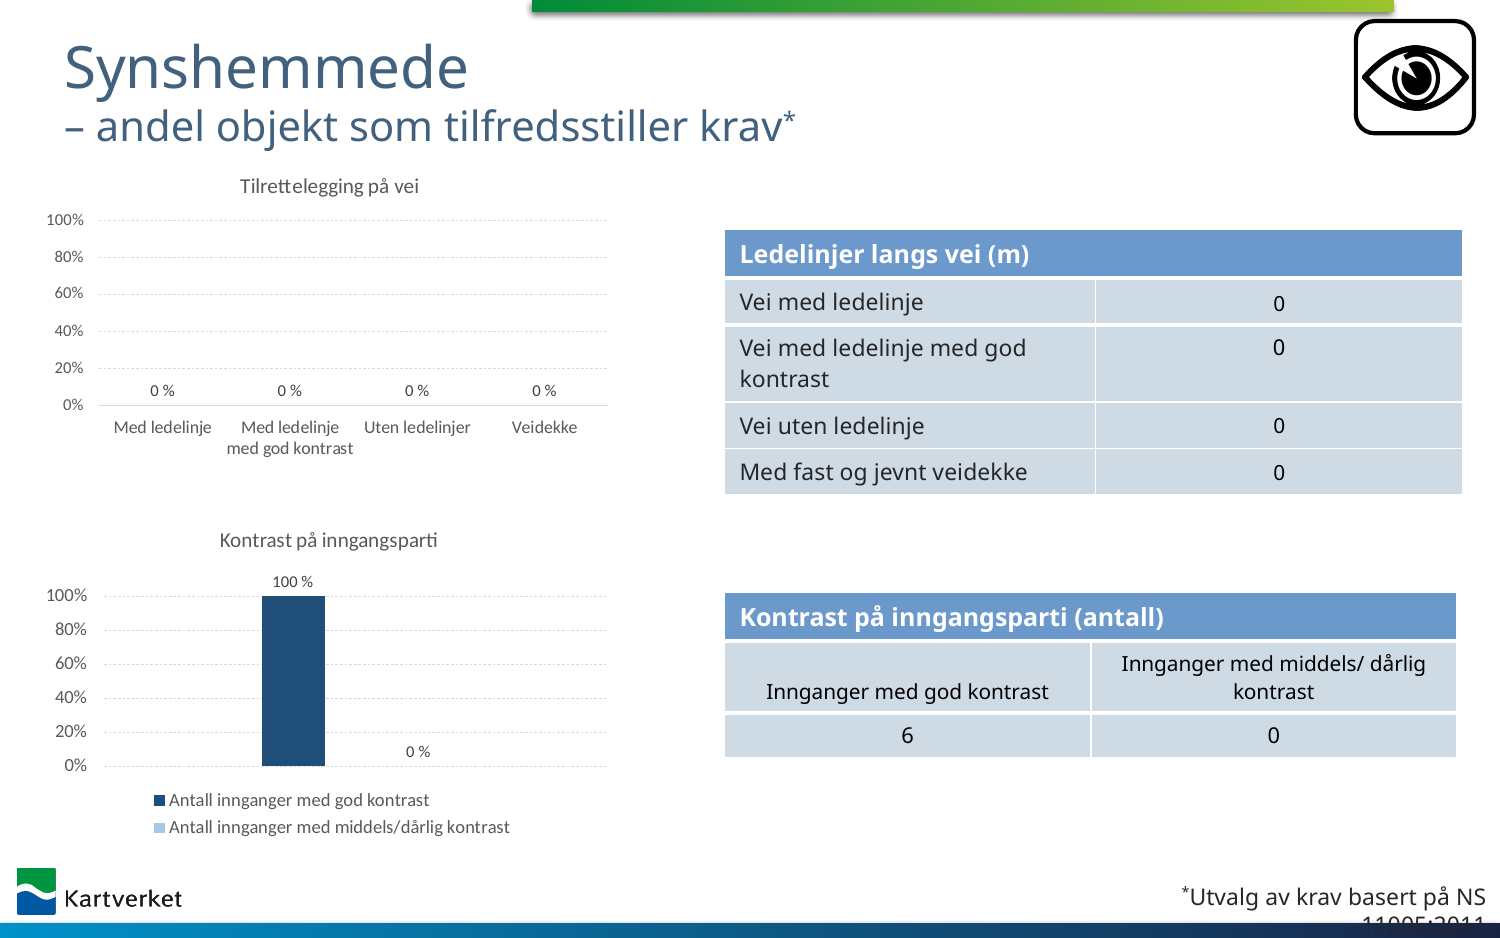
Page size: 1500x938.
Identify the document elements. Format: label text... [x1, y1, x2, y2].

picture [41, 166, 618, 492]
table_cell Innganger med god kontrast [725, 643, 1090, 711]
table_cell 0 [1096, 449, 1462, 494]
picture [41, 520, 617, 846]
table_cell Vei med ledelinje [725, 280, 1095, 323]
table_cell 0 [1096, 327, 1462, 401]
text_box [1355, 20, 1475, 134]
table_cell Vei med ledelinje med god kontrast [725, 327, 1095, 401]
text_box *Utvalg av krav basert på NS 11005:2011 [1068, 873, 1500, 938]
table_cell 0 [1092, 715, 1456, 757]
table_header Kontrast på inngangsparti (antall) [725, 593, 1456, 639]
table_cell 0 [1096, 403, 1462, 448]
table_cell 6 [725, 715, 1090, 757]
table_cell Innganger med middels/ dårlig kontrast [1092, 643, 1456, 711]
table_cell Vei uten ledelinje [725, 403, 1095, 448]
text_box Synshemmede – andel objekt som tilfredsstiller krav* [49, 24, 1431, 158]
table_cell 0 [1096, 280, 1462, 323]
table_cell Med fast og jevnt veidekke [725, 449, 1095, 494]
table_header Ledelinjer langs vei (m) [725, 230, 1462, 276]
